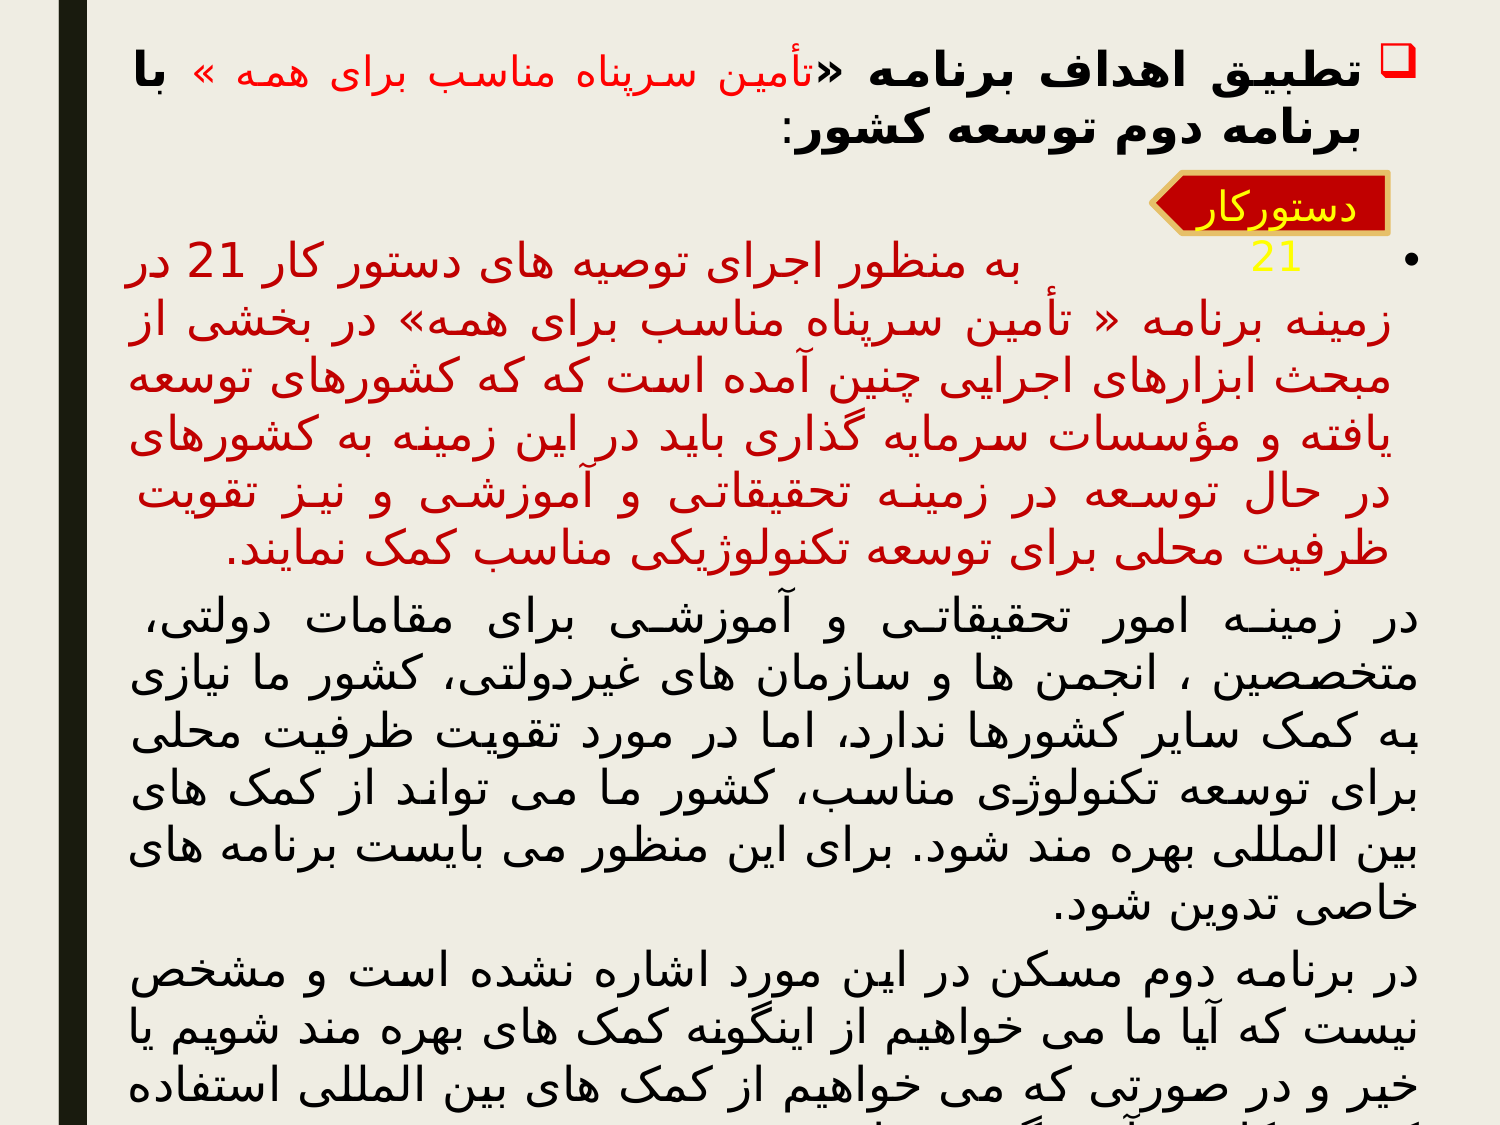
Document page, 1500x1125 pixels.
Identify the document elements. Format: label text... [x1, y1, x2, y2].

text_box تطبیق اهداف برنامه «تأمین سرپناه مناسب برای همه » با برنامه دوم توسعه کشور: به منظور اجرای توصیه های دستور کار 21 در زمینه برنامه « تأمین سرپناه مناسب برای همه» در بخشی از مبحث ابزارهای اجرایی چنین آمده است که که کشورهای توسعه یافته و مؤسسات سرمایه گذاری باید در این زمینه به کشورهای در حال توسعه در زمینه تحقیقاتی و آموزشی و نیز تقویت ظرفیت محلی برای توسعه تکنولوژیکی مناسب کمک نمایند. در زمینه امور تحقیقاتی و آموزشی برای مقامات دولتی، متخصصین ، انجمن ها و سازمان های غیردولتی، کشور ما نیازی به کمک سایر کشورها ندارد، اما در مورد تقویت ظرفیت محلی برای توسعه تکنولوژی مناسب، کشور ما می تواند از کمک های بین المللی بهره مند شود. برای این منظور می بایست برنامه های خاصی تدوین شود. در برنامه دوم مسکن در این مورد اشاره نشده است و مشخص نیست که آیا ما می خواهیم از اینگونه کمک های بهره مند شویم یا خیر و در صورتی که می خواهیم از کمک های بین المللی استفاده کنیم، مکانیزم آن چگونه خواهد بود. [112, 30, 1435, 1125]
text_box دستورکار 21 [1148, 169, 1391, 237]
